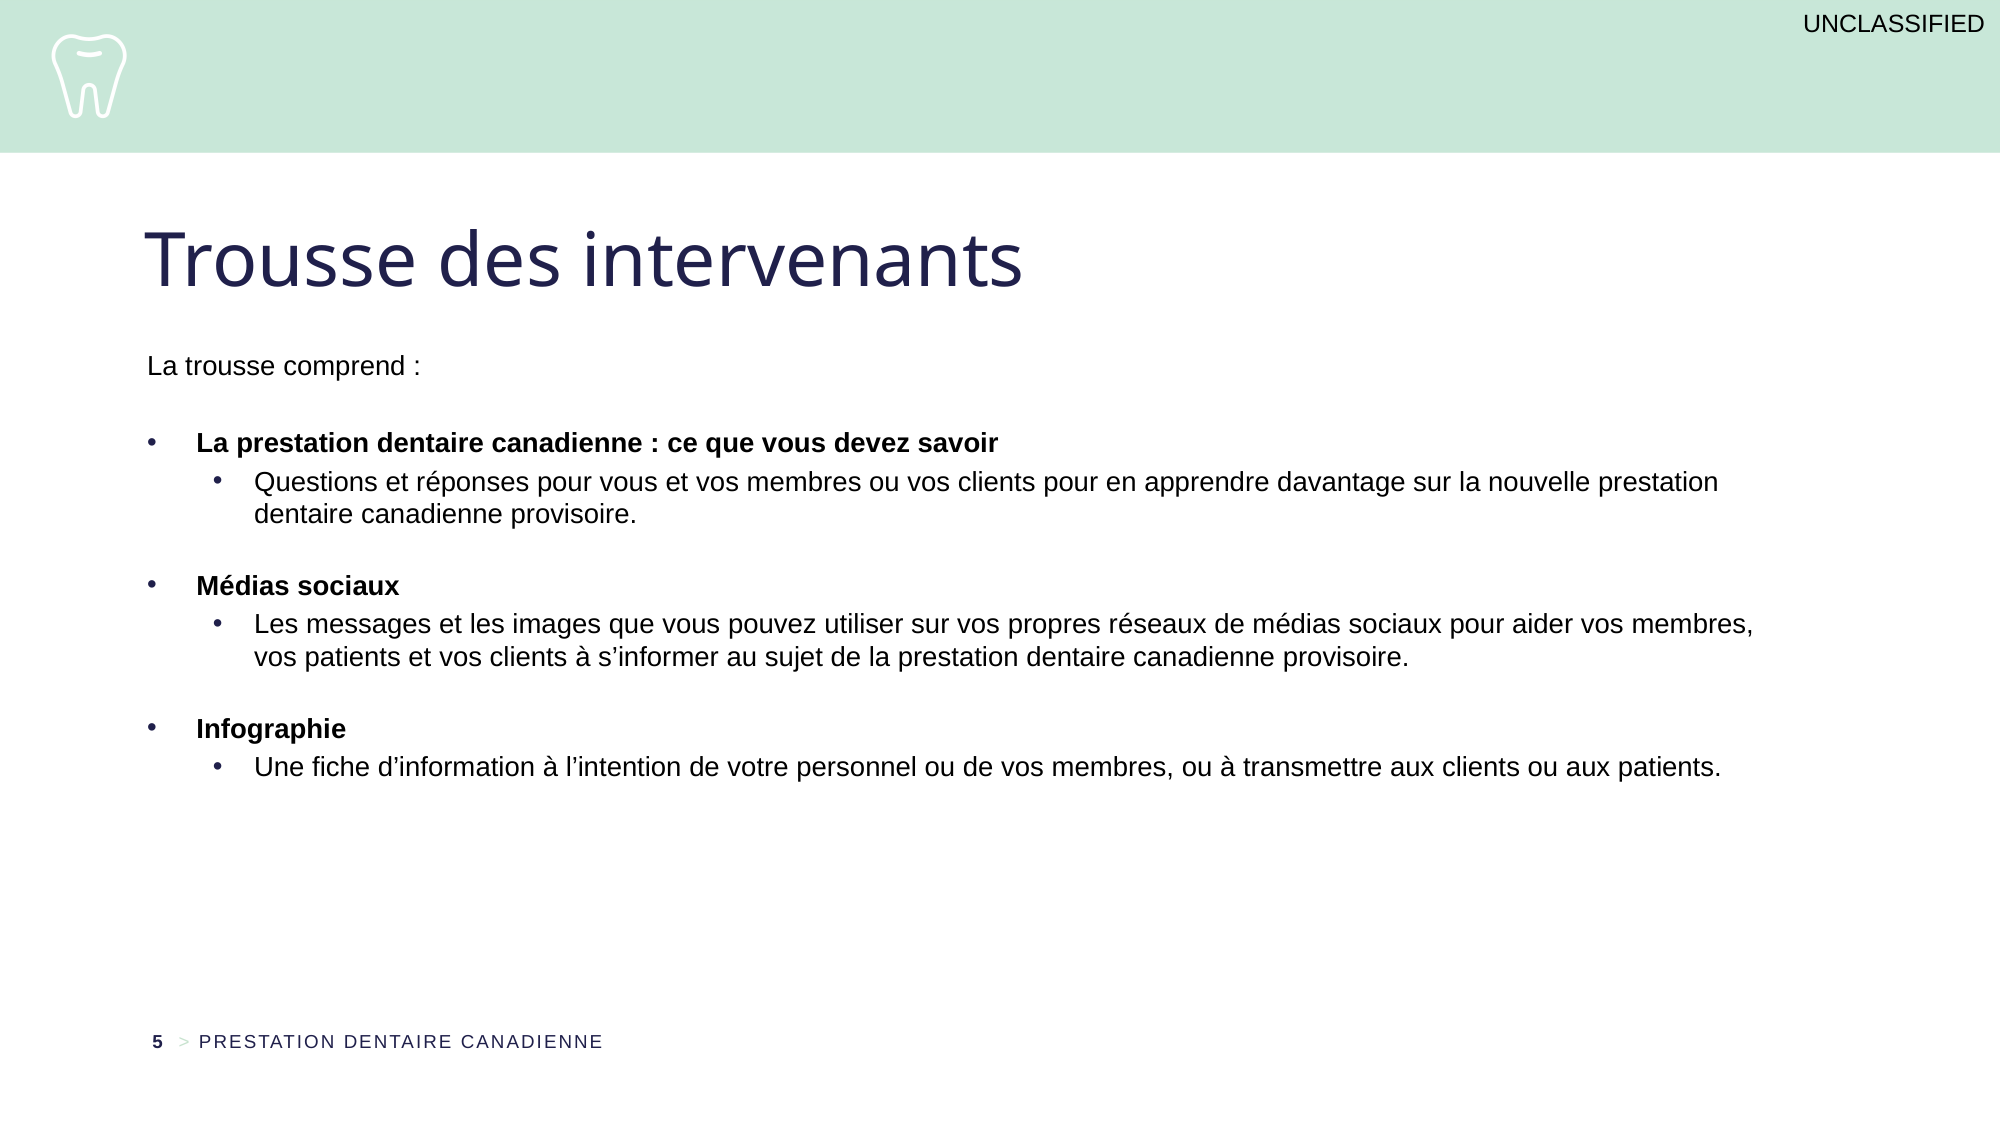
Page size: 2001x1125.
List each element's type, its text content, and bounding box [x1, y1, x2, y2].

text_box La trousse comprend : La prestation dentaire canadienne : ce que vous devez savoir Questions et réponses pour vous et vos membres ou vos clients pour en apprendre davantage sur la nouvelle prestation dentaire canadienne provisoire. Médias sociaux Les messages et les images que vous pouvez utiliser sur vos propres réseaux de médias sociaux pour aider vos membres, vos patients et vos clients à s’informer au sujet de la prestation dentaire canadienne provisoire. Infographie Une fiche d’information à l’intention de votre personnel ou de vos membres, ou à transmettre aux clients ou aux patients. [131, 340, 1819, 814]
text_box Trousse des intervenants [129, 218, 1930, 309]
picture [0, 0, 2000, 225]
